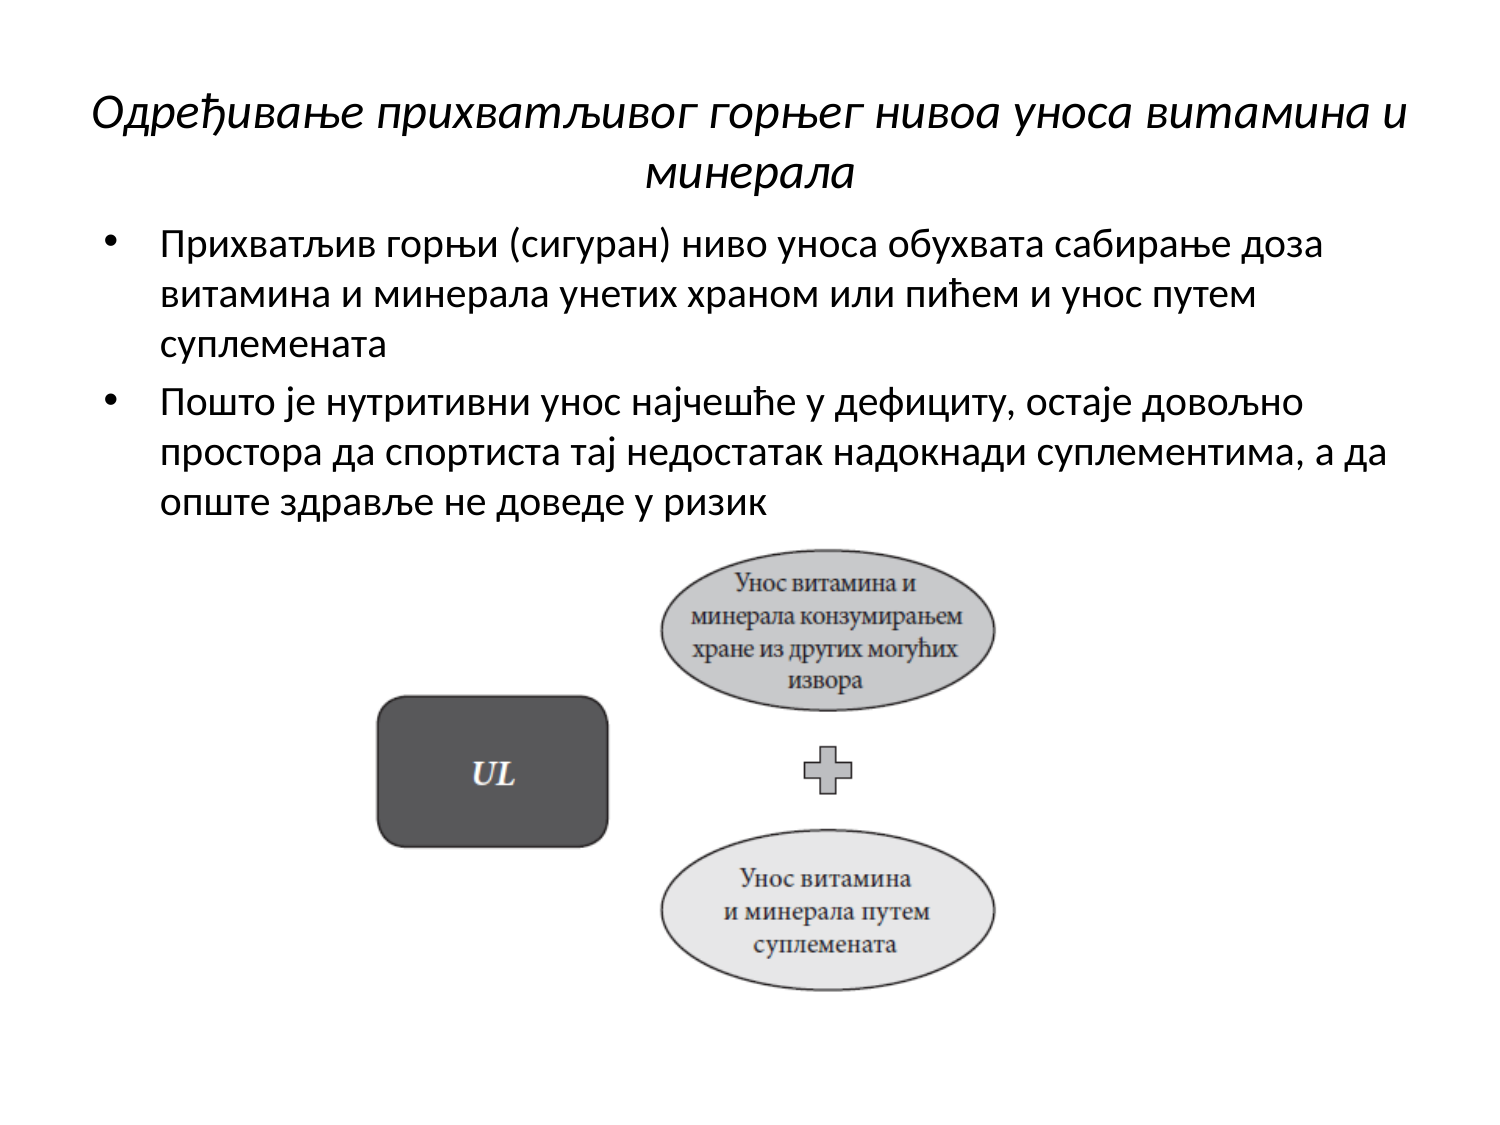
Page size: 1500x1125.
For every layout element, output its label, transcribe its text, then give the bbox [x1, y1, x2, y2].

picture [359, 526, 1046, 1000]
title Одређивање прихватљивог горњег нивоа уноса витамина и минерала [75, 45, 1425, 233]
list Прихватљив горњи (сигуран) ниво уноса обухвата сабирање доза витамина и минерала унетих храном или пићем и унос путем суплемената Пошто је нутритивни унос најчешће у дефициту, остаје довољно простора да спортиста тај недостатак надокнади суплементима, а да опште здравље не доведе у ризик [88, 208, 1439, 904]
